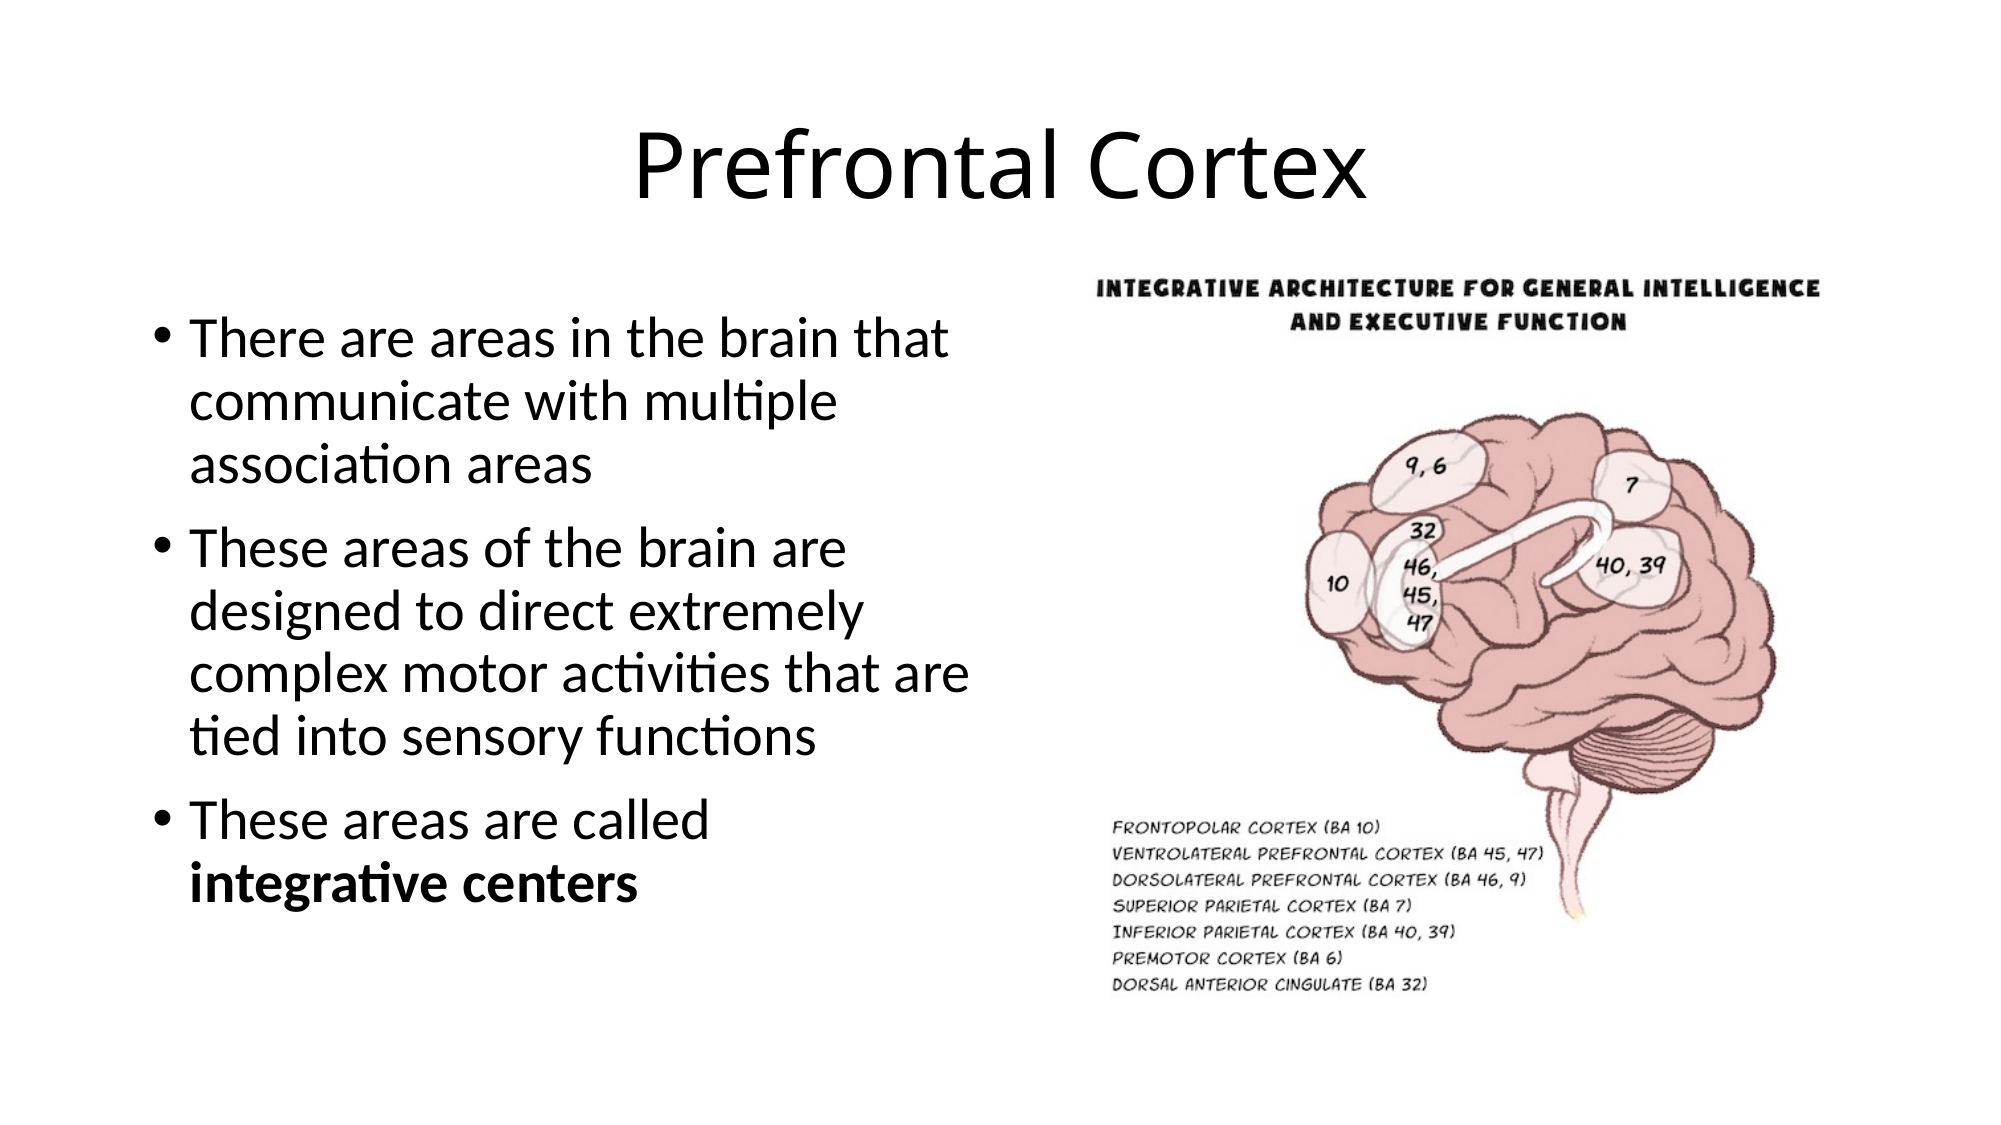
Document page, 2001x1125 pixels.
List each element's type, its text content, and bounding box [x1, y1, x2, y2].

picture [1068, 245, 1863, 1014]
title Prefrontal Cortex [137, 59, 1863, 278]
list There are areas in the brain that communicate with multiple association areas These areas of the brain are designed to direct extremely complex motor activities that are tied into sensory functions These areas are called integrative centers [137, 299, 988, 1014]
